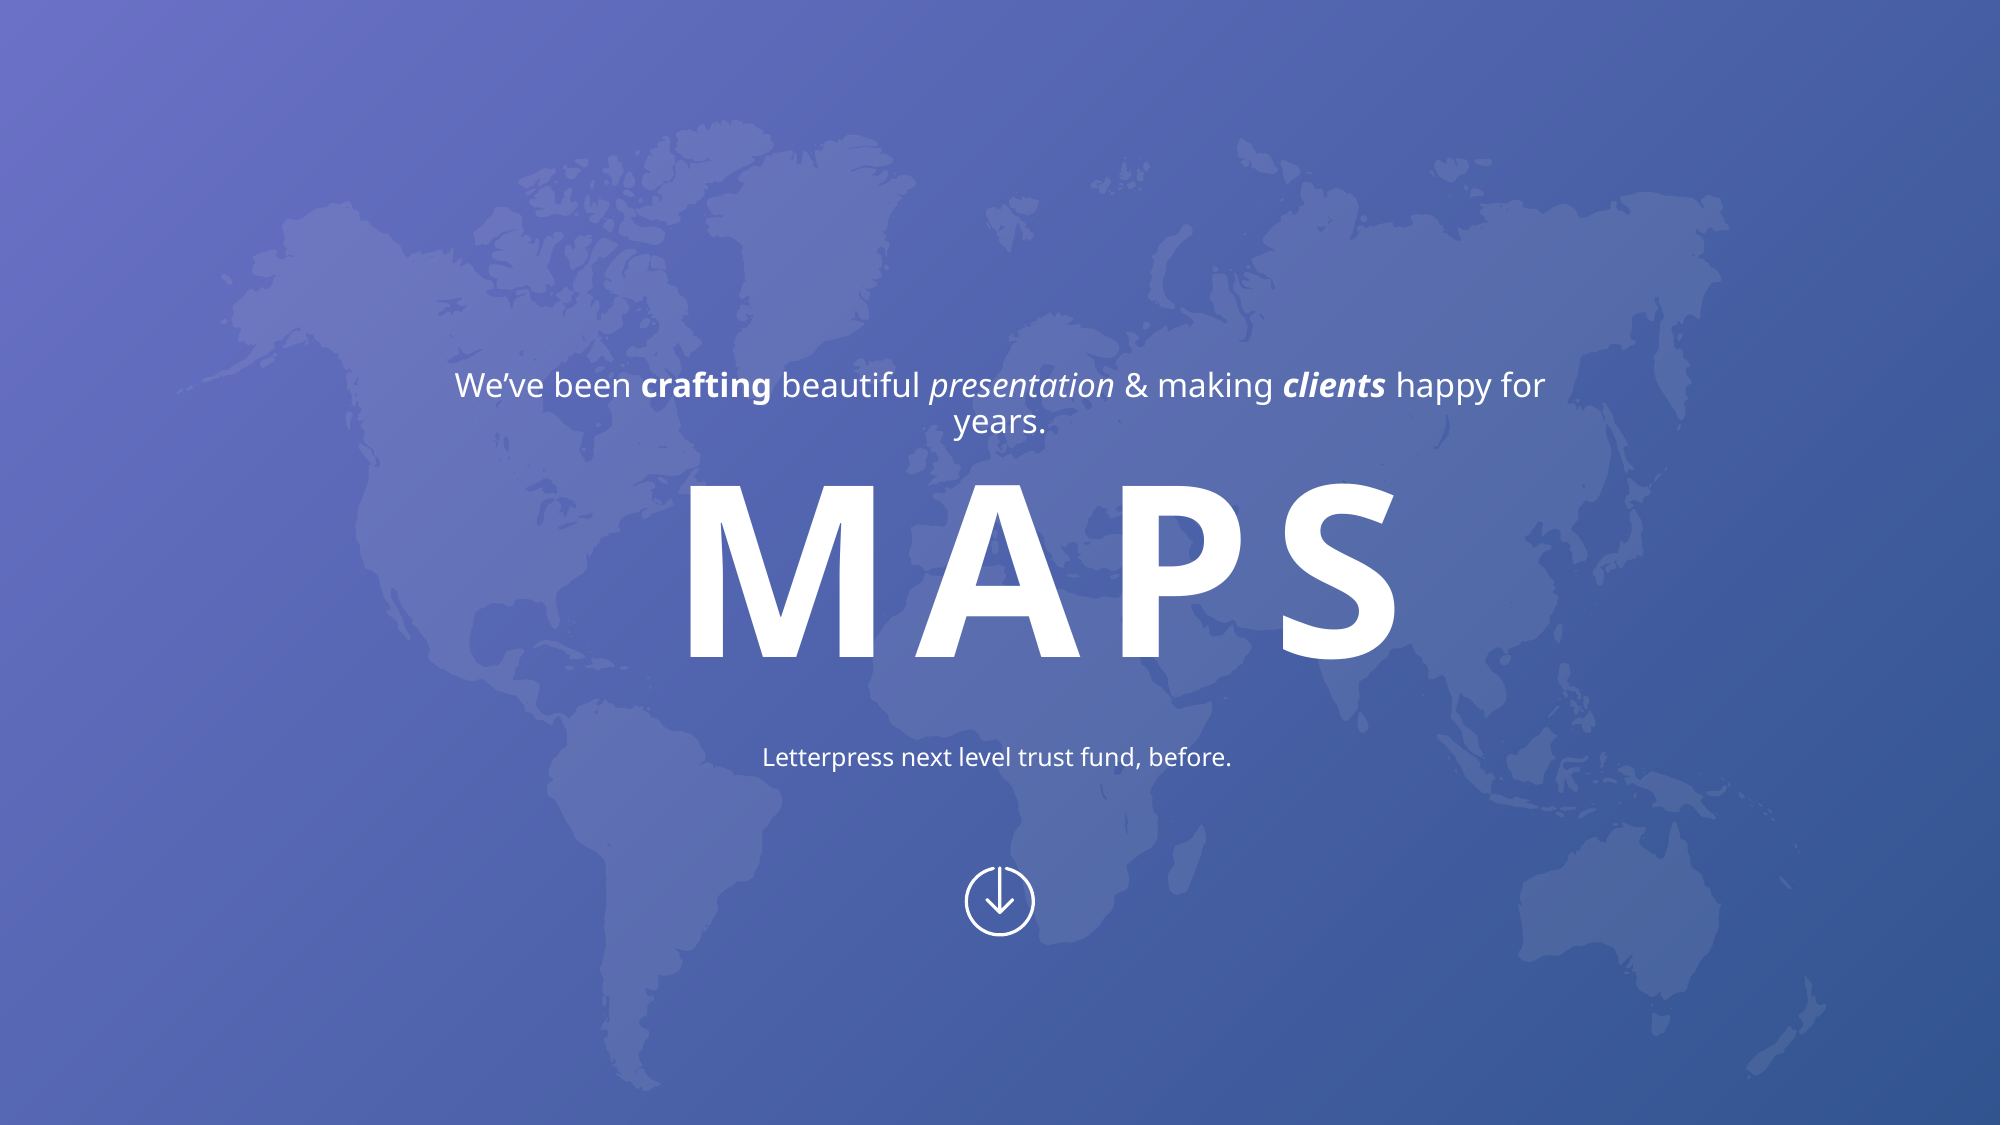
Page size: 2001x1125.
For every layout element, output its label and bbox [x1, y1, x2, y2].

text_box [0, 0, 2000, 1125]
text_box [176, 119, 1827, 1092]
